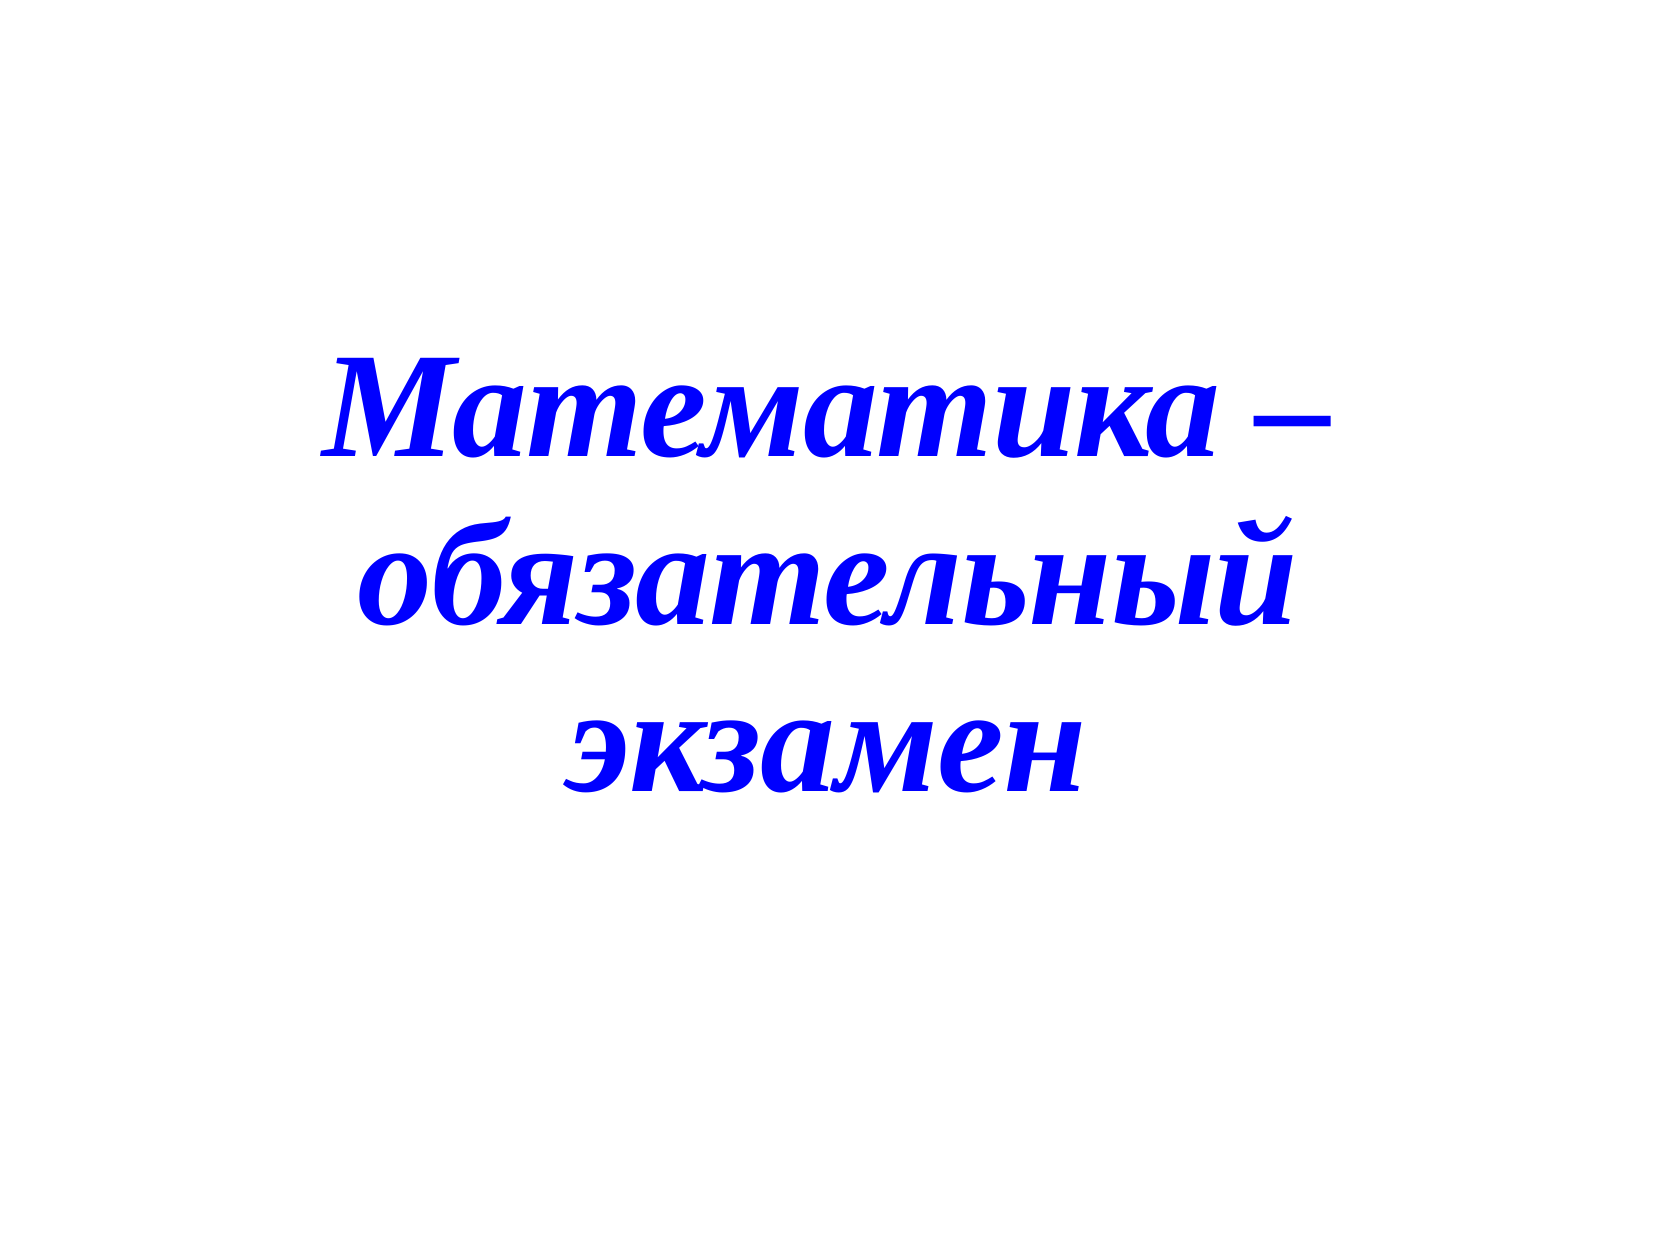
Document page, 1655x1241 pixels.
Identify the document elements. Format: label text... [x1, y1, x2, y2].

title Математика – обязательный экзамен [313, 308, 1340, 826]
